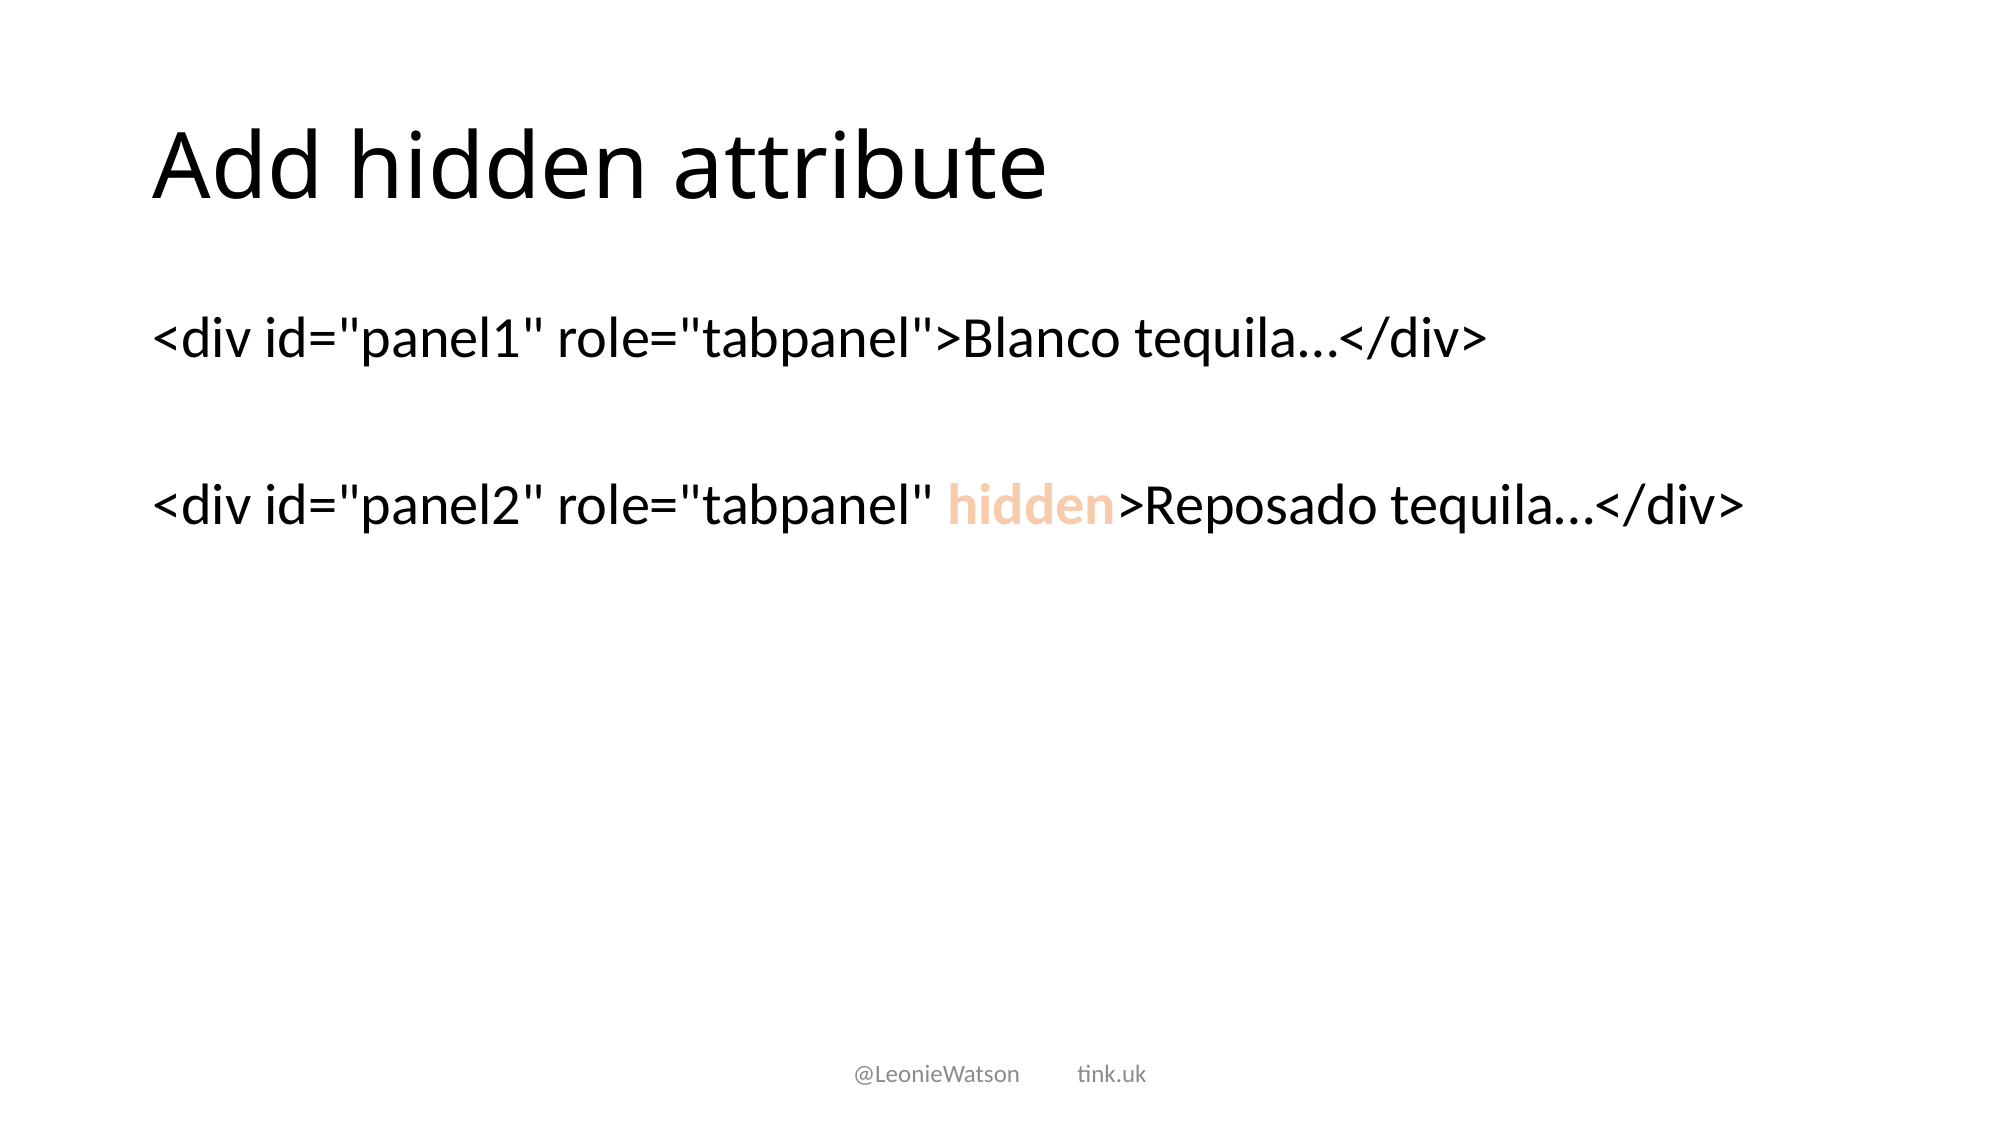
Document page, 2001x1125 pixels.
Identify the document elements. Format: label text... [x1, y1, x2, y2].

footer @LeonieWatson tink.uk [662, 1042, 1338, 1103]
title Add hidden attribute [137, 59, 1863, 278]
list <div id="panel1" role="tabpanel">Blanco tequila…</div> <div id="panel2" role="tabpanel" hidden>Reposado tequila…</div> [137, 299, 1863, 1014]
